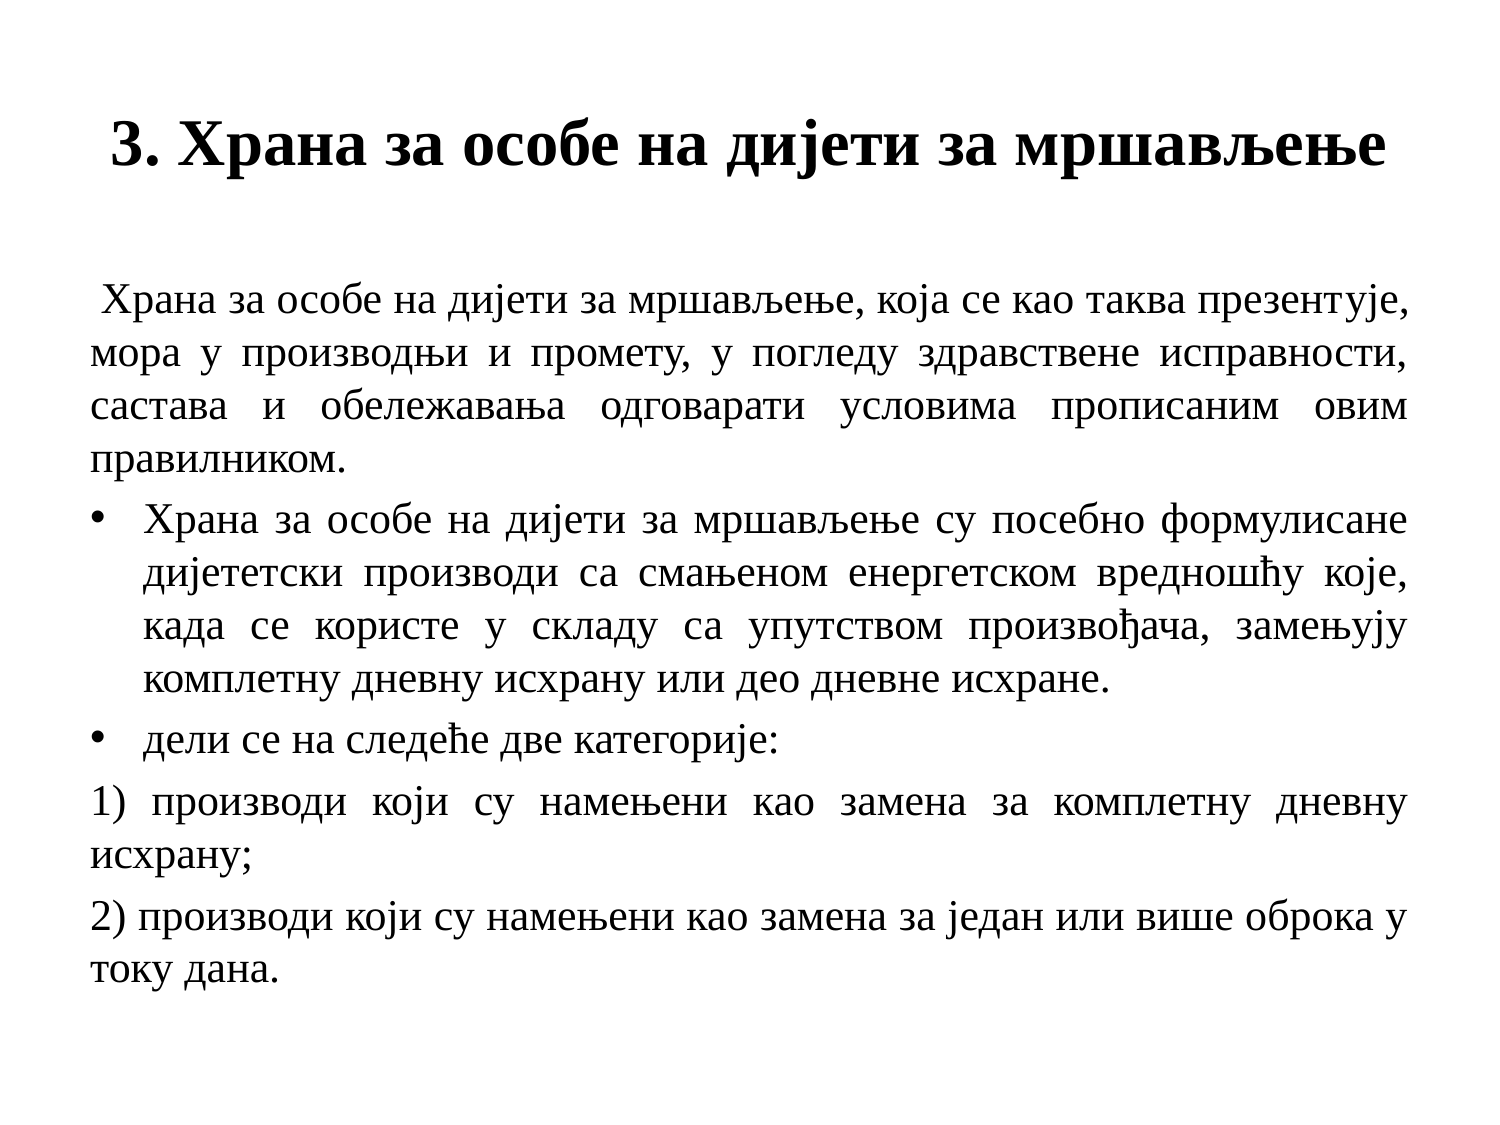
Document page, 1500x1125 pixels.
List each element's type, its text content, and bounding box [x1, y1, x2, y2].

list Храна за особе на дијети за мршављење, која се као таква презентује, мора у производњи и промету, у погледу здравствене исправности, састава и обележавања одговарати условима прописаним овим правилником. Храна за особе на дијети за мршављење су посебно формулисане дијететски производи са смањеном енергетском вредношћу које, када се користе у складу са упутством произвођача, замењују комплетну дневну исхрану или део дневне исхране. дели се на следеће две категорије: 1) производи који су намењени као замена за комплетну дневну исхрану; 2) производи који су намењени као замена за један или више оброка у току дана. [75, 262, 1425, 1005]
title 3. Храна за особе на дијети за мршављење [75, 45, 1425, 233]
